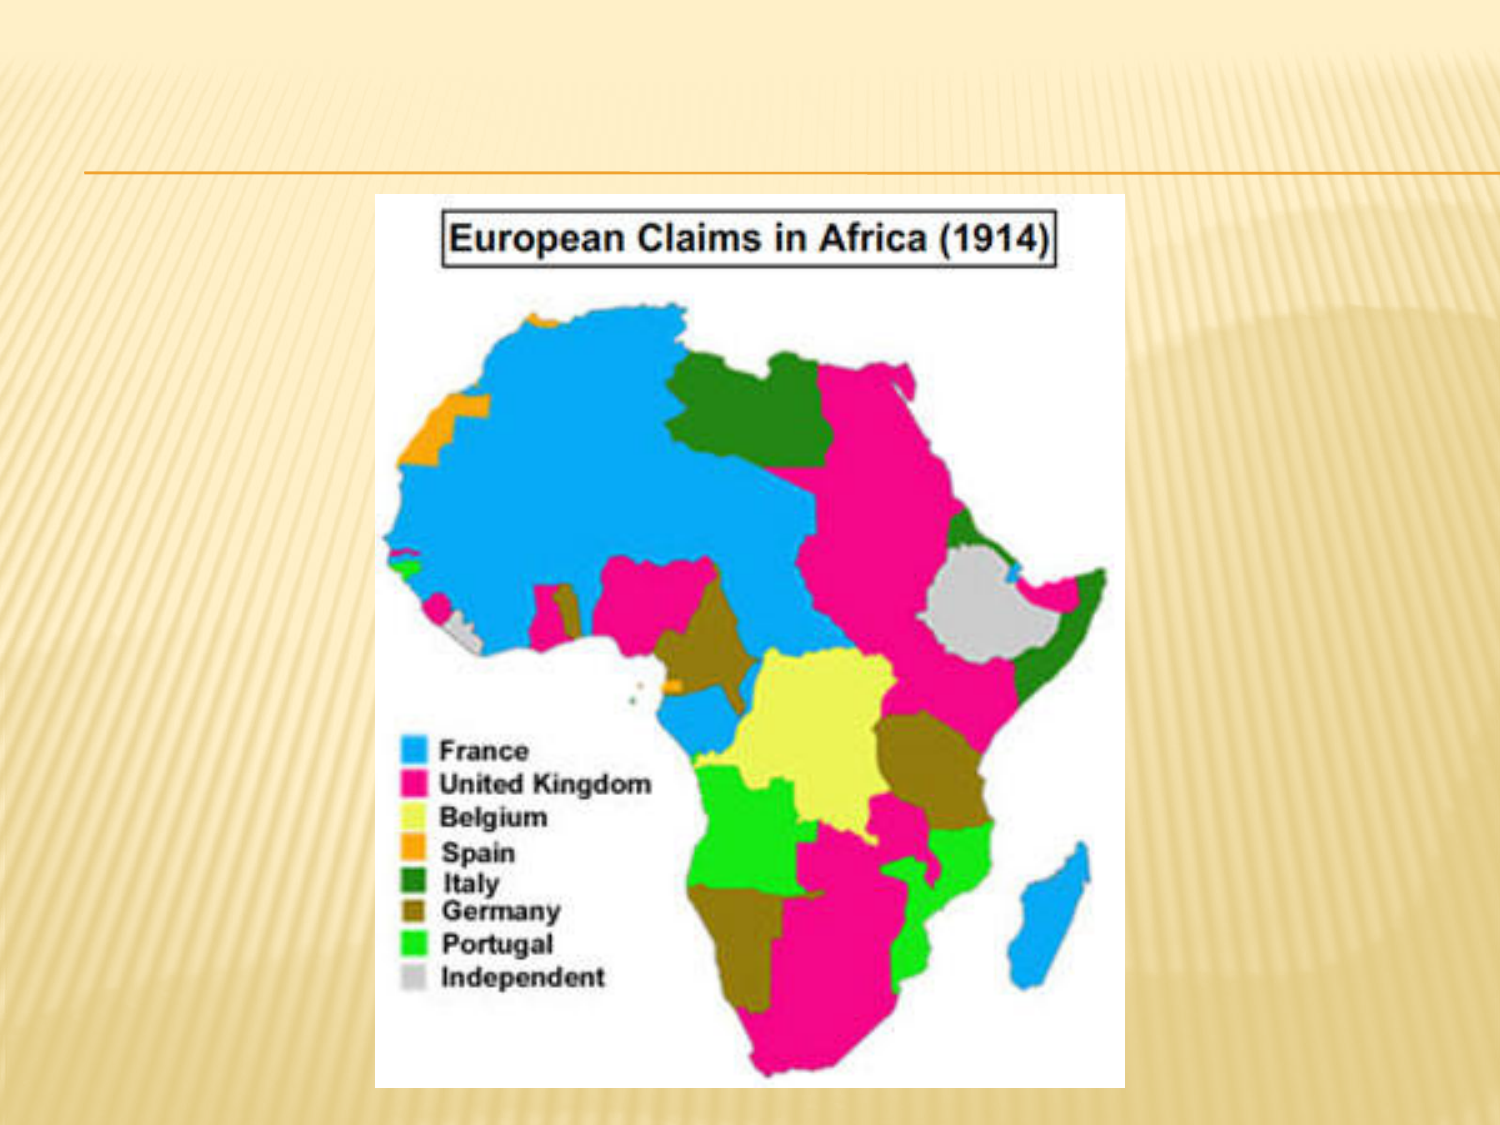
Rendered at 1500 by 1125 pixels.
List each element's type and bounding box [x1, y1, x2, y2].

list [374, 194, 1126, 1088]
